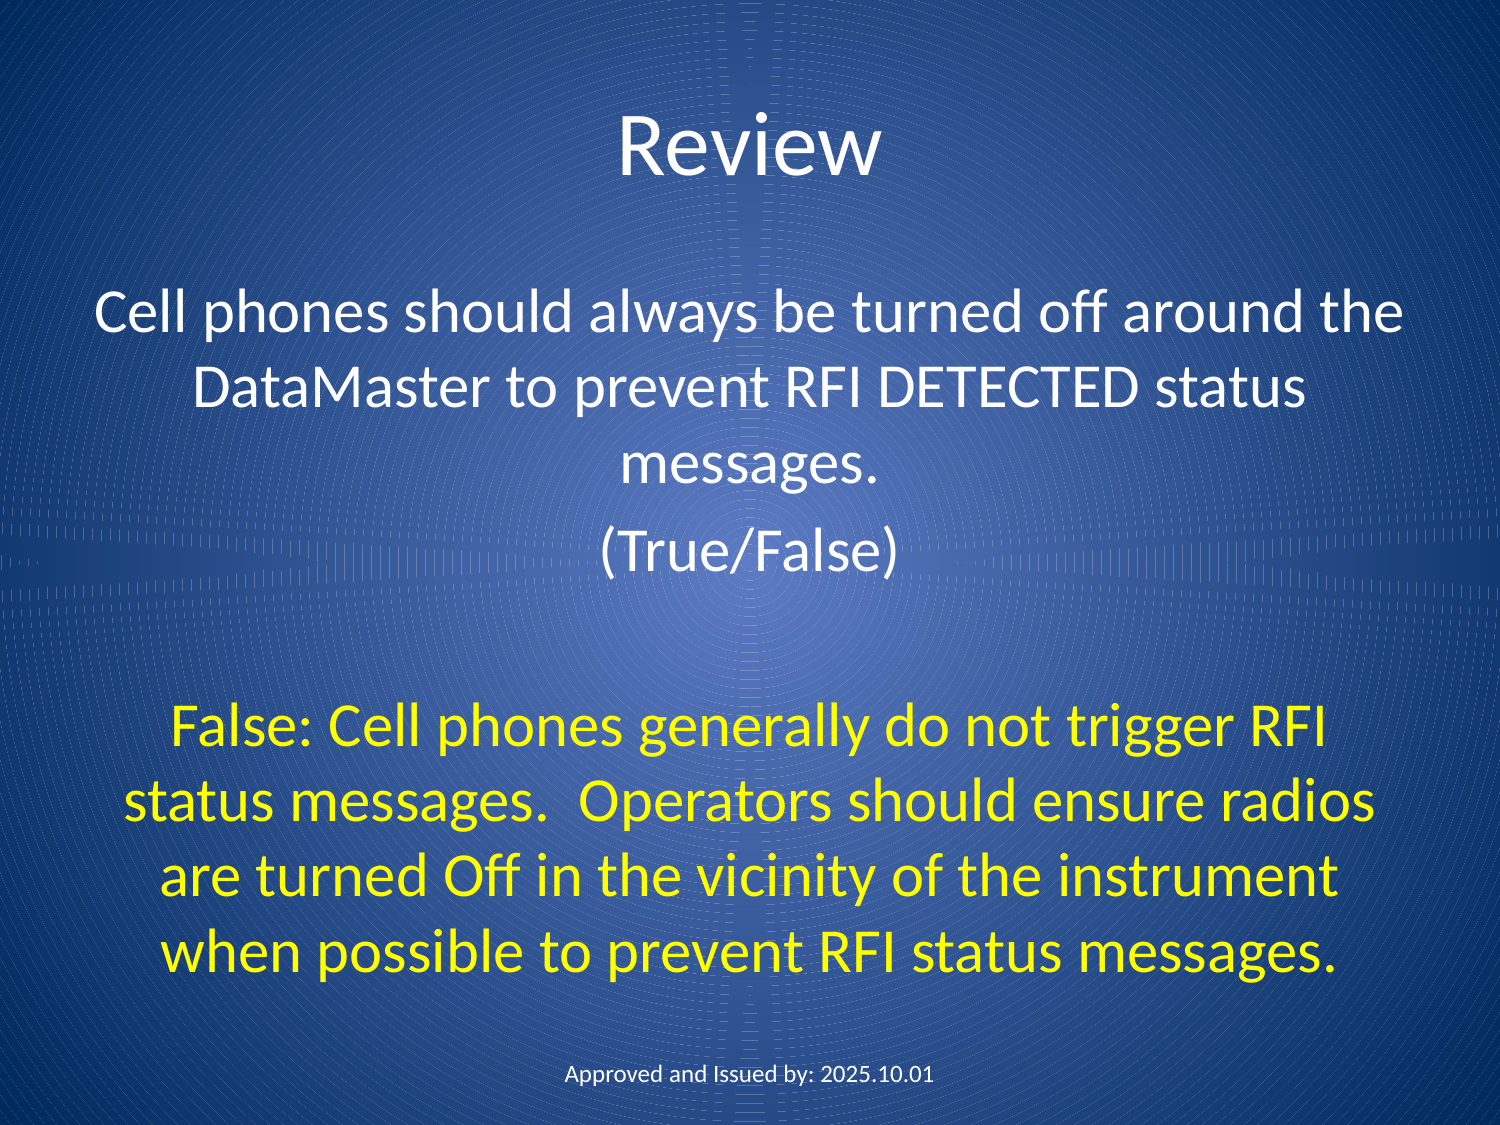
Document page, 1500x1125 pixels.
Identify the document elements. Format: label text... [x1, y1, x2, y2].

title Review [75, 45, 1425, 233]
list Cell phones should always be turned off around the DataMaster to prevent RFI DETECTED status messages. (True/False) False: Cell phones generally do not trigger RFI status messages. Operators should ensure radios are turned Off in the vicinity of the instrument when possible to prevent RFI status messages. [75, 262, 1425, 1005]
footer Approved and Issued by: 2025.10.01 [512, 1042, 988, 1103]
